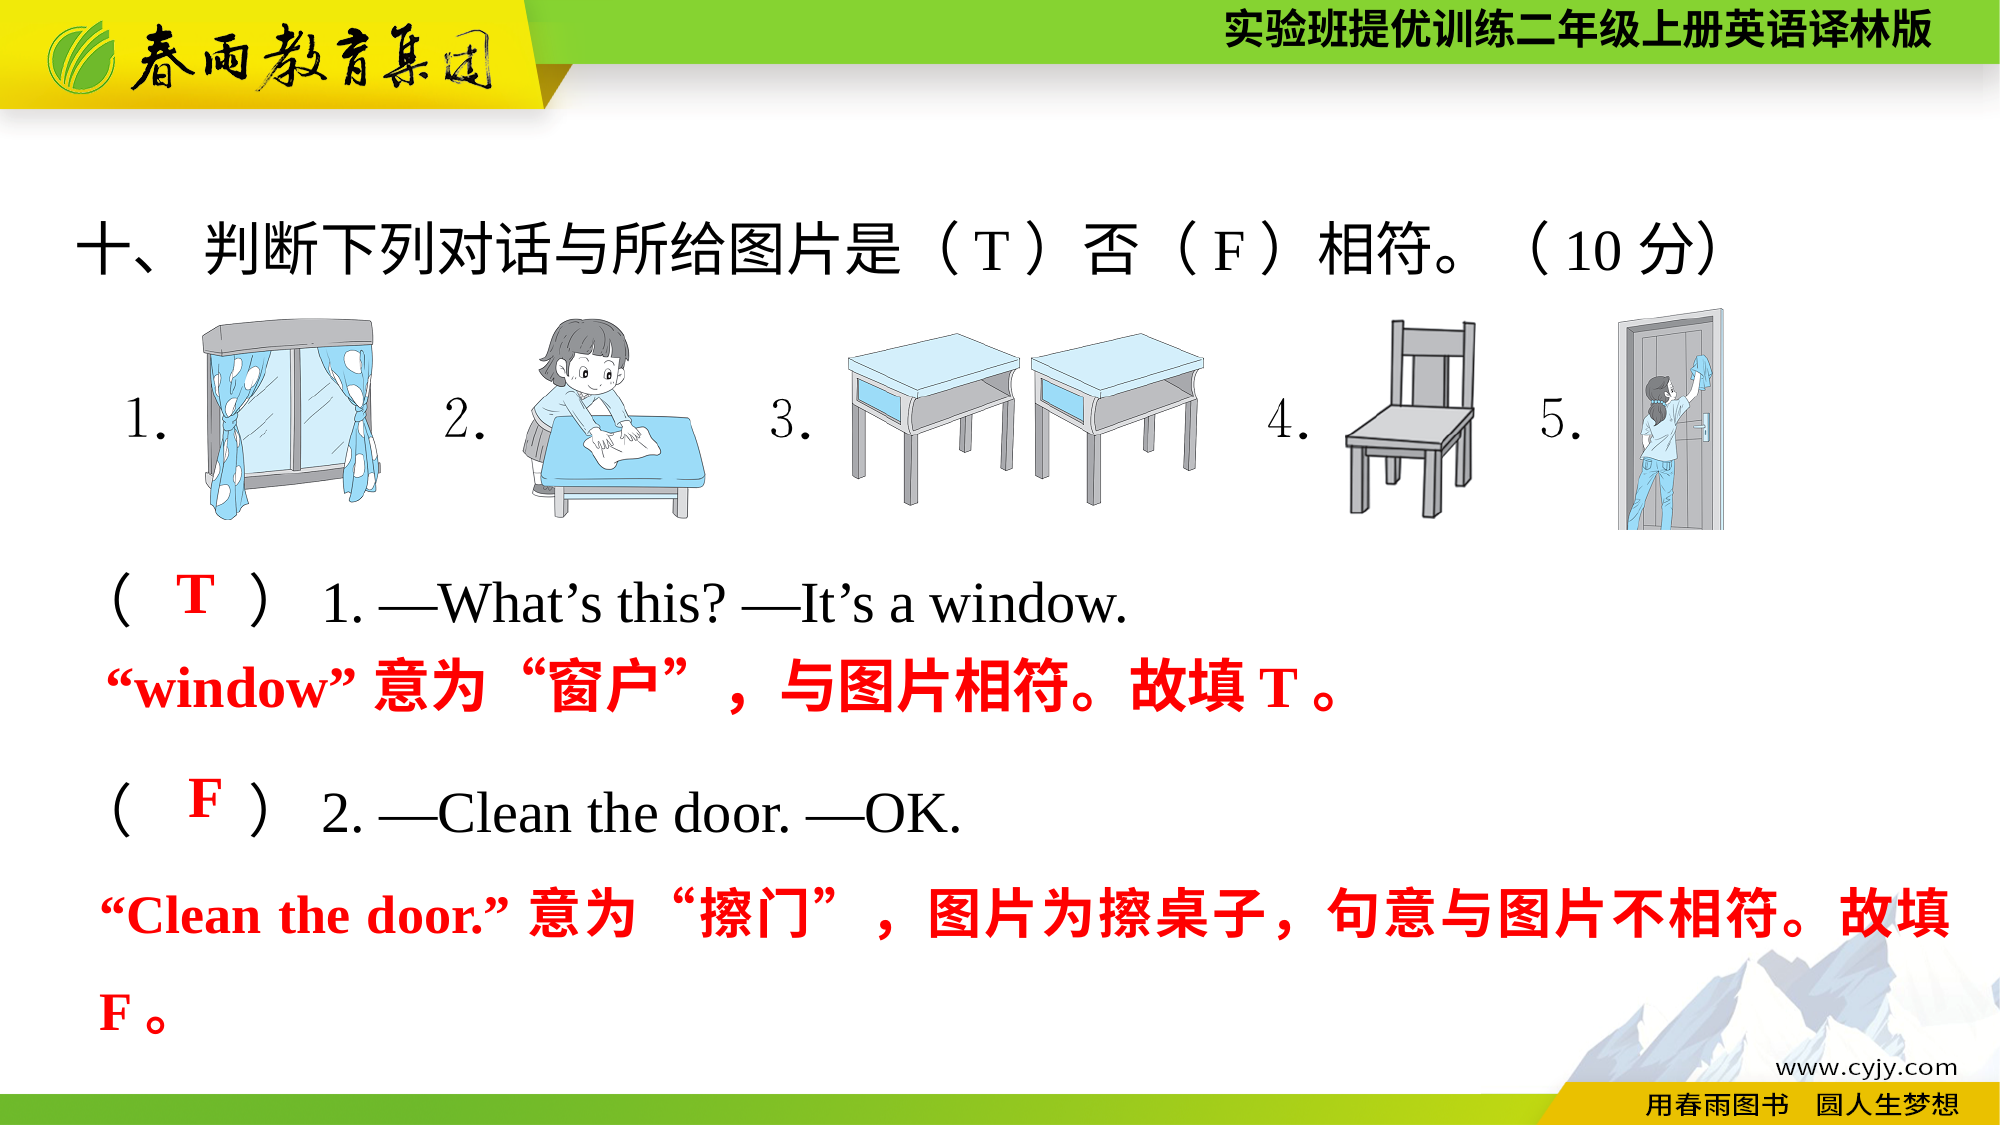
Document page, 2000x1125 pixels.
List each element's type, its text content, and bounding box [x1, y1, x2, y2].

text_box “window”意为“窗户”，与图片相符。故填T。 [90, 642, 1437, 727]
text_box F [173, 751, 239, 837]
list 十、 判断下列对话与所给图片是（T）否（F）相符。（10分） （ ）1. —What’s this? —It’s a window. （ ）2. —Clean the door. —OK. [59, 169, 1944, 859]
text_box “Clean the door.”意为“擦门”，图片为擦桌子，句意与图片不相符。故填F。 [84, 839, 1981, 1050]
picture [0, 0, 2000, 1125]
text_box T [161, 562, 231, 633]
